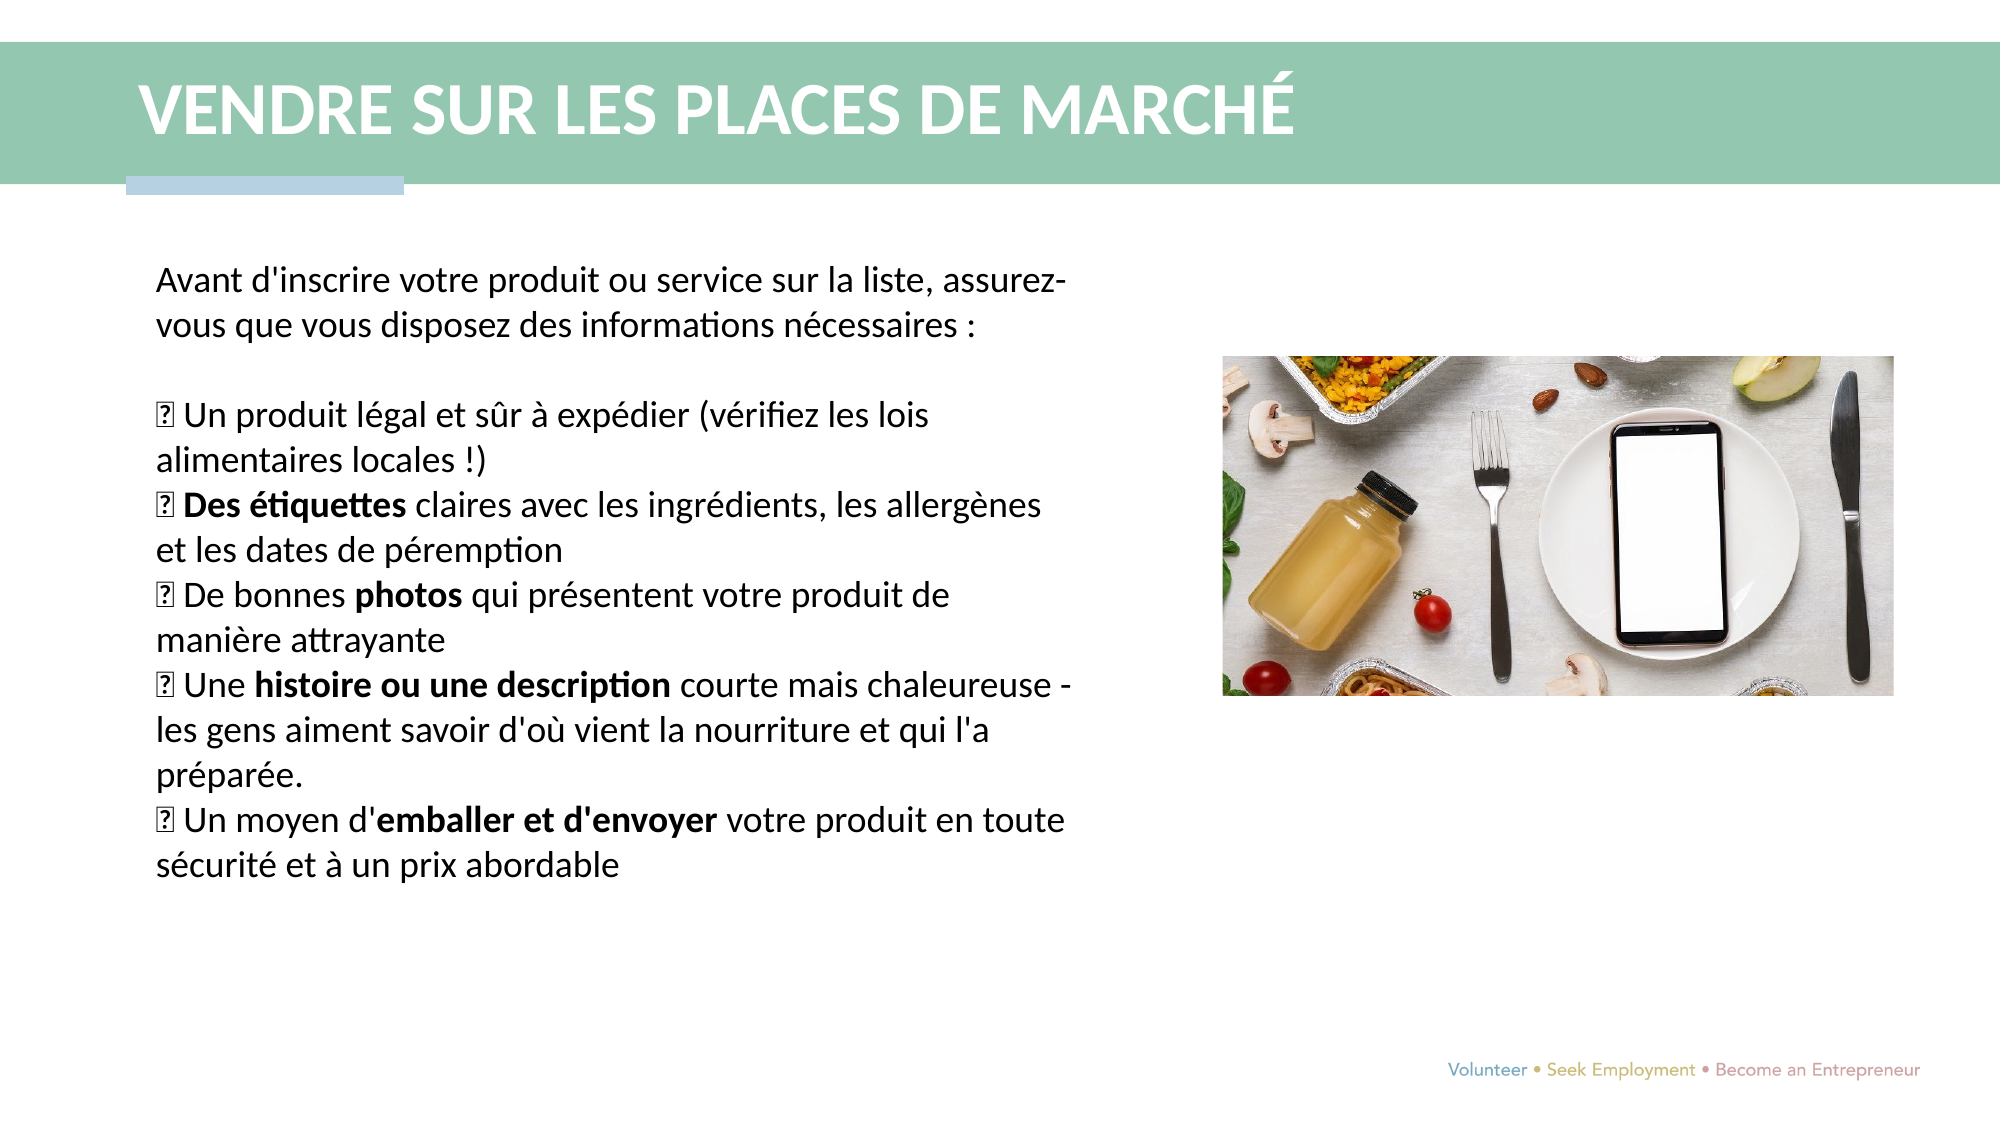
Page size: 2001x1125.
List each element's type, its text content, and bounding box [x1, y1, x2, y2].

picture [1222, 356, 1894, 696]
picture [1418, 1046, 1971, 1103]
list VENDRE SUR LES PLACES DE MARCHÉ [123, 51, 1913, 170]
text_box Avant d'inscrire votre produit ou service sur la liste, assurez-vous que vous disposez des informations nécessaires : ✅ Un produit légal et sûr à expédier (vérifiez les lois alimentaires locales !) ✅ Des étiquettes claires avec les ingrédients, les allergènes et les dates de péremption ✅ De bonnes photos qui présentent votre produit de manière attrayante ✅ Une histoire ou une description courte mais chaleureuse - les gens aiment savoir d'où vient la nourriture et qui l'a préparée. ✅ Un moyen d'emballer et d'envoyer votre produit en toute sécurité et à un prix abordable [141, 247, 1088, 893]
